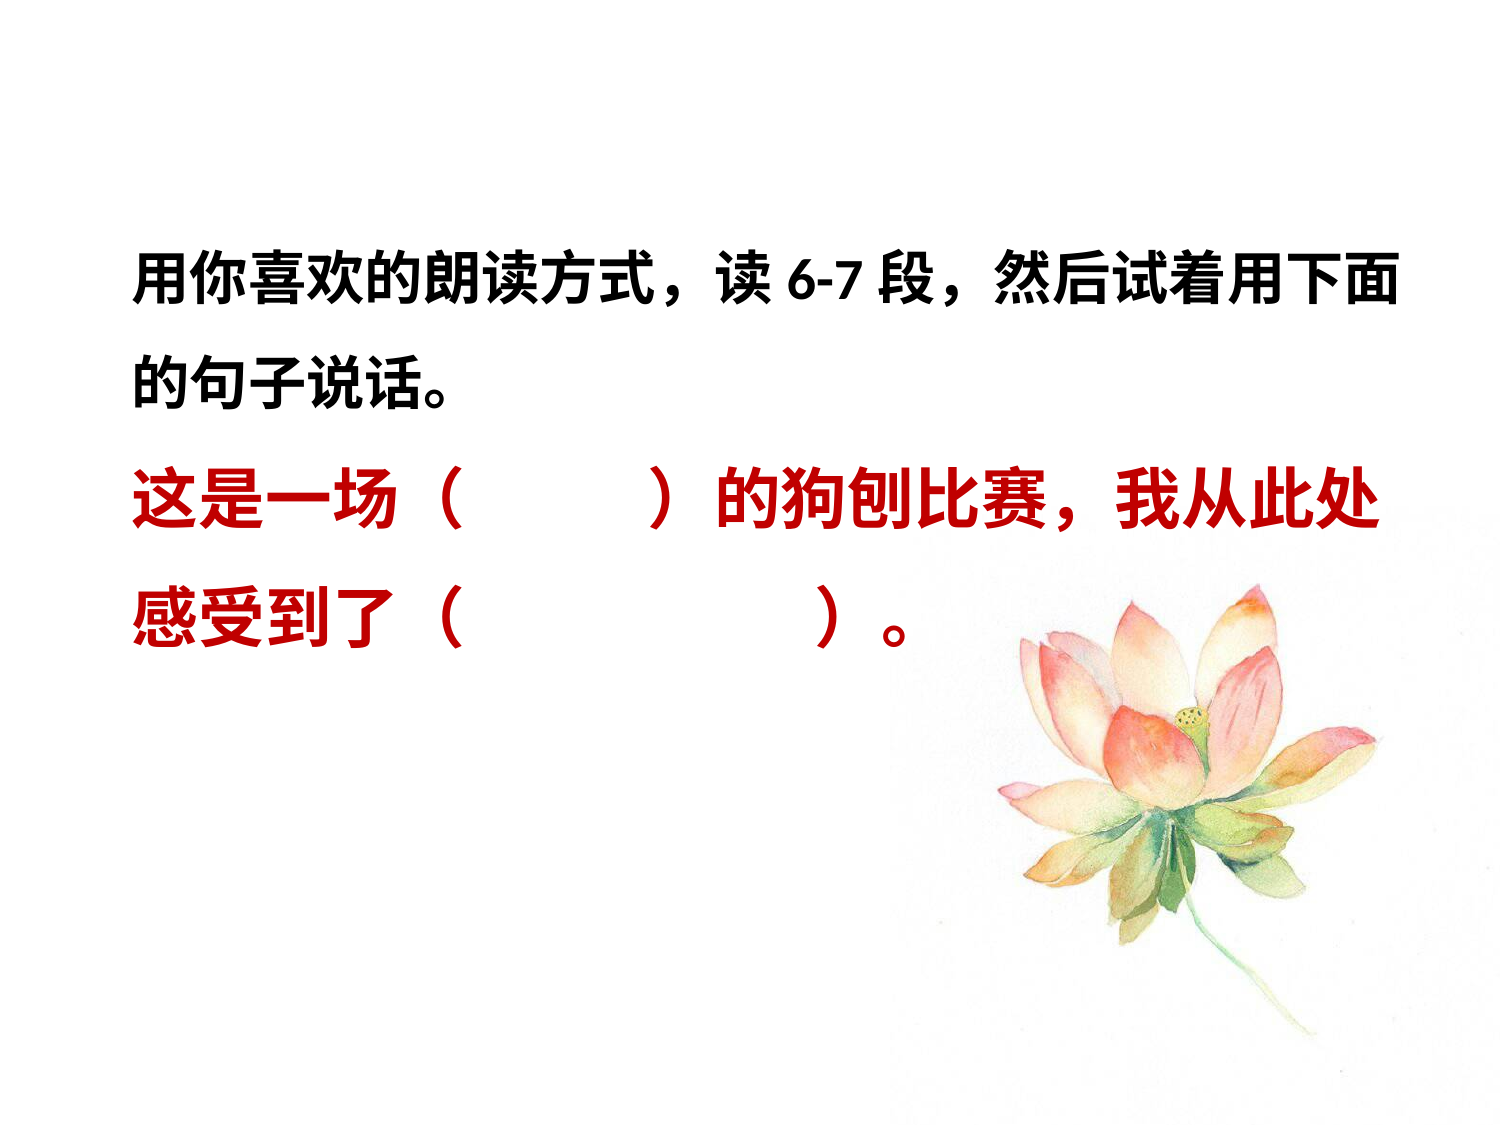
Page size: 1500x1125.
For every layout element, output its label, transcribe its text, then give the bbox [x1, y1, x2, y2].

text_box 用你喜欢的朗读方式，读6-7段，然后试着用下面的句子说话。 这是一场（ ）的狗刨比赛，我从此处感受到了（ ）。 [117, 199, 1430, 664]
picture [890, 505, 1500, 1125]
